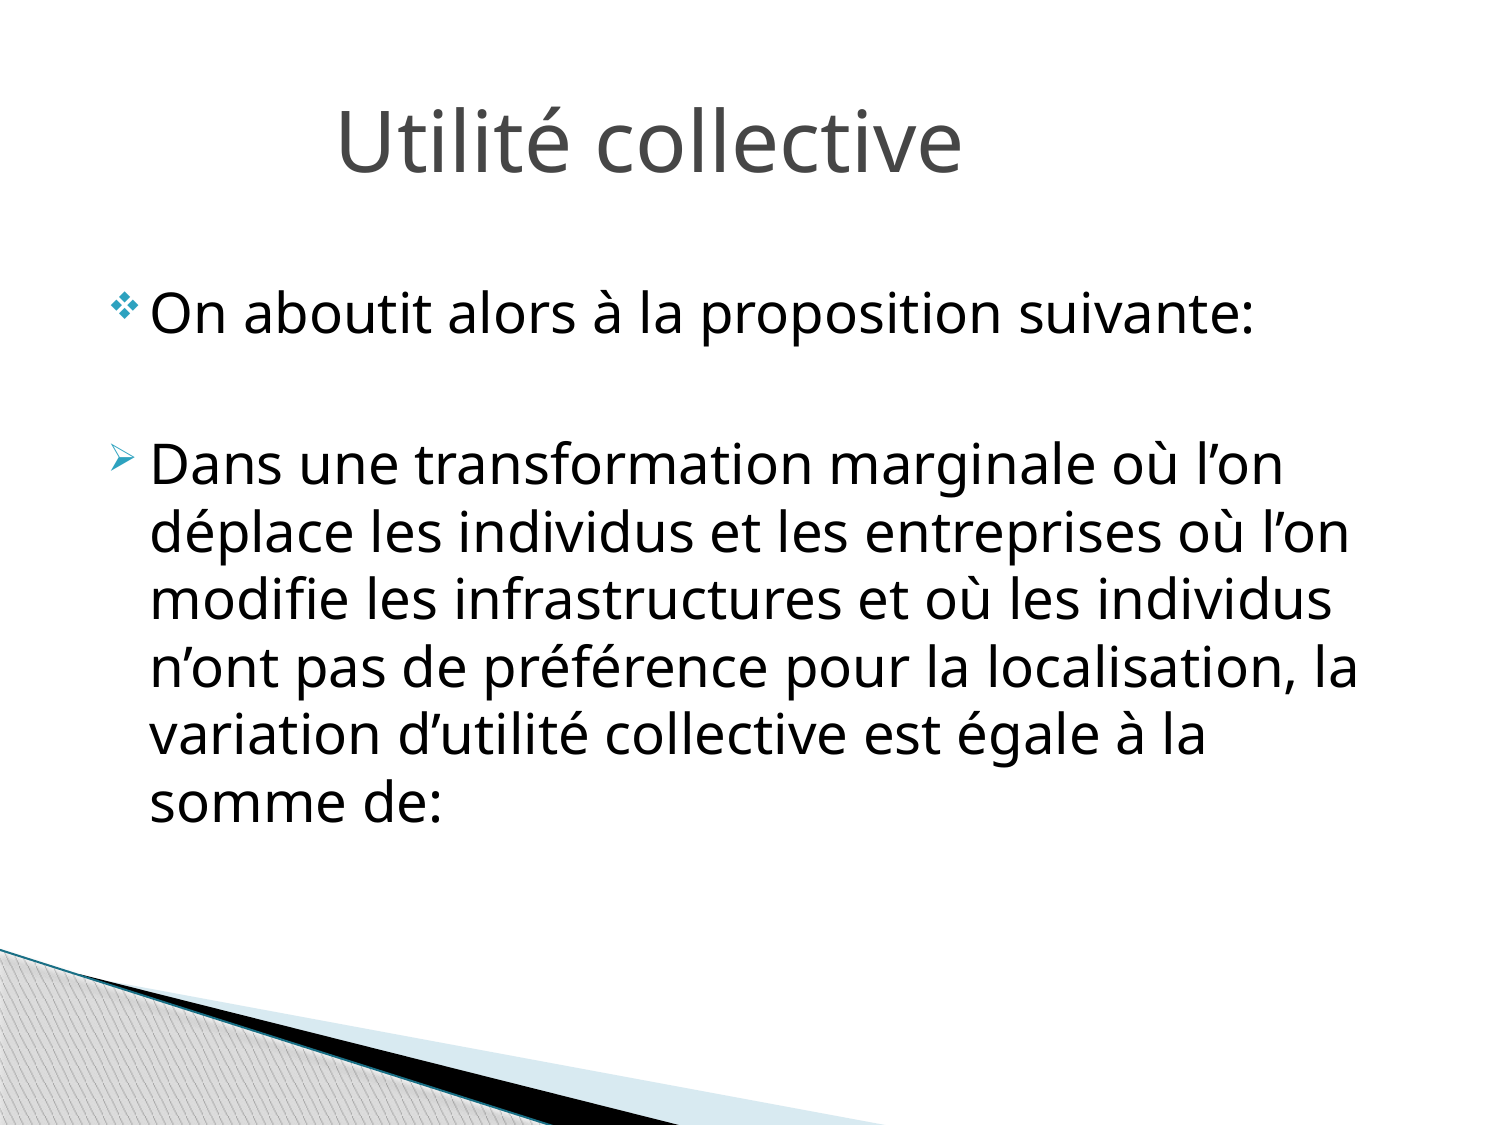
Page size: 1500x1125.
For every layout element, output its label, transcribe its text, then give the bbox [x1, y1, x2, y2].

list On aboutit alors à la proposition suivante: Dans une transformation marginale où l’on déplace les individus et les entreprises où l’on modifie les infrastructures et où les individus n’ont pas de préférence pour la localisation, la variation d’utilité collective est égale à la somme de: [75, 269, 1425, 986]
title Utilité collective [75, 45, 1425, 233]
